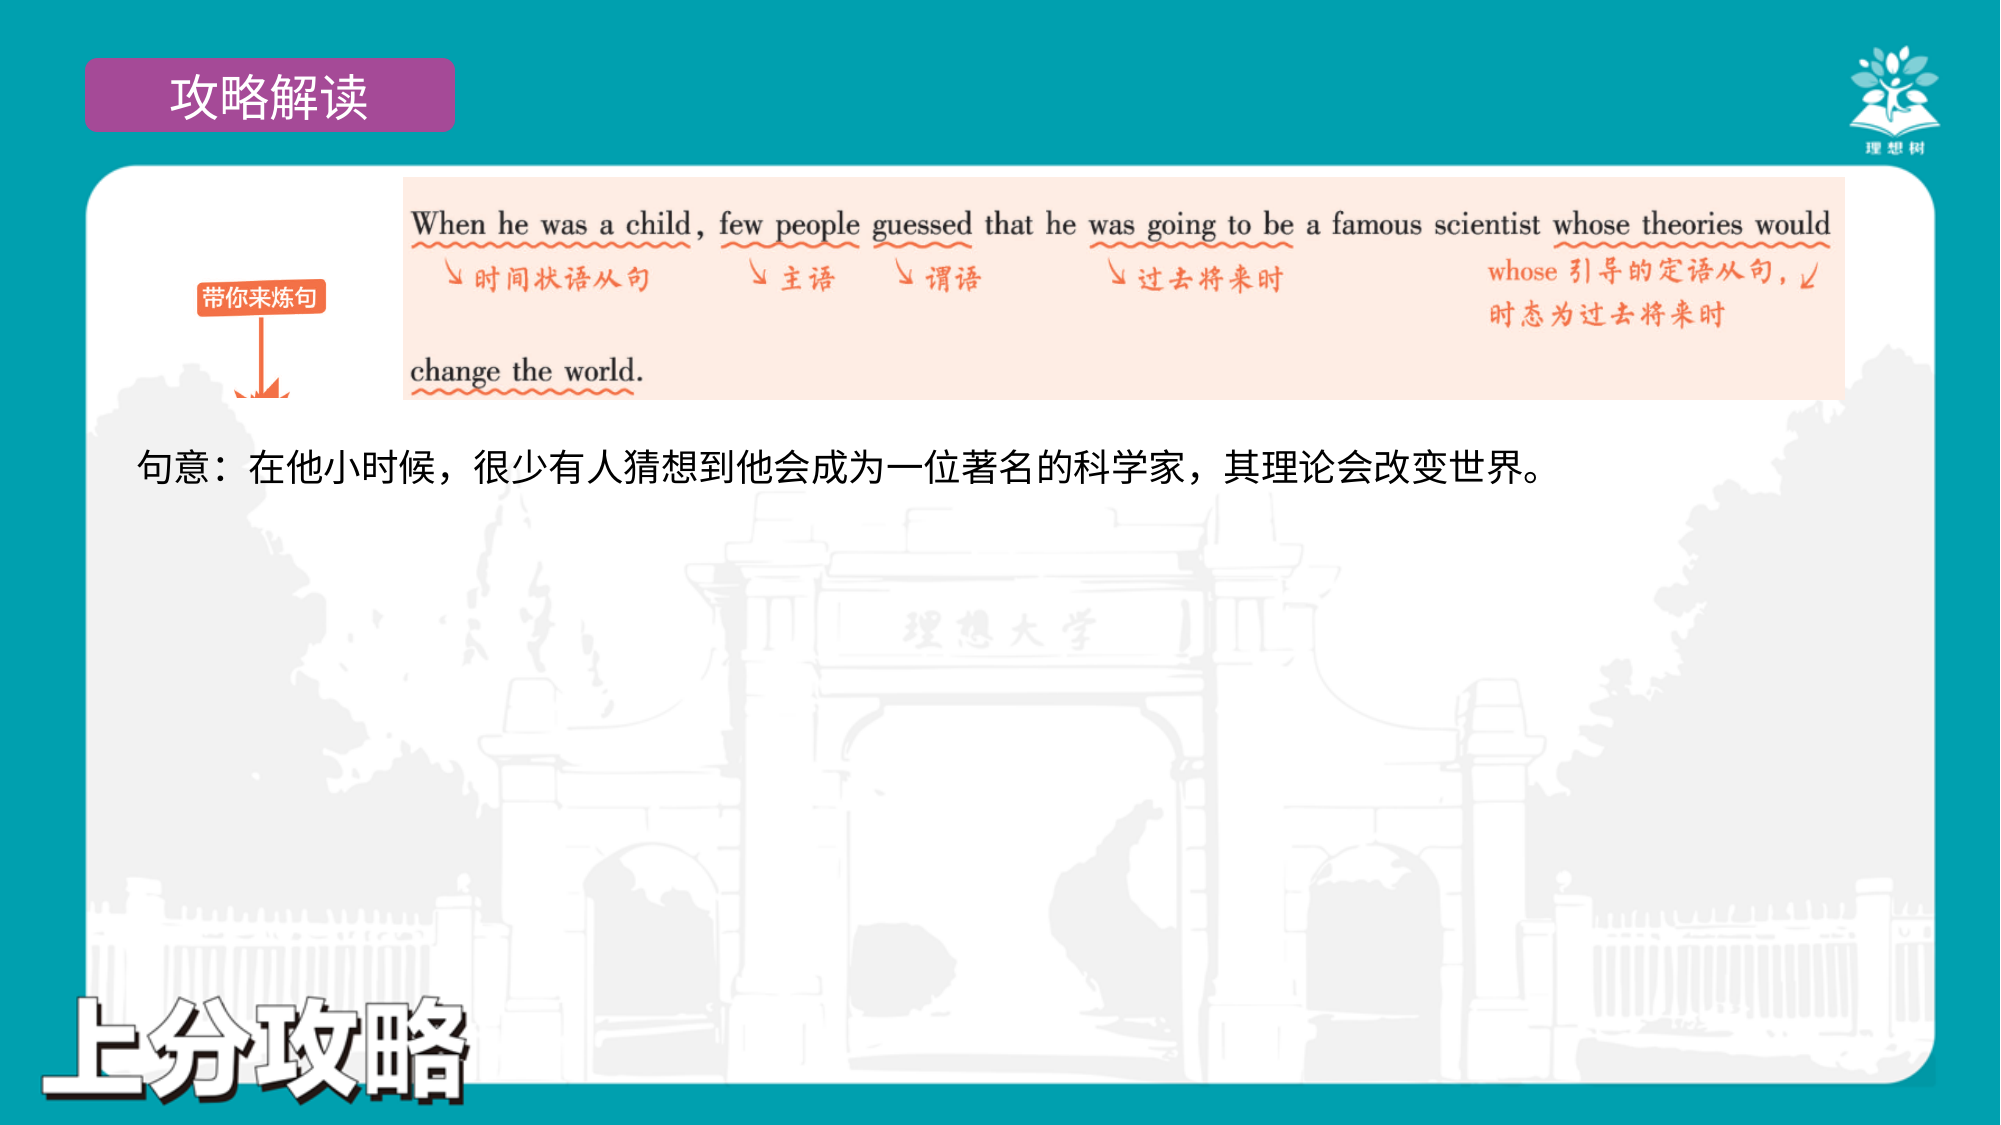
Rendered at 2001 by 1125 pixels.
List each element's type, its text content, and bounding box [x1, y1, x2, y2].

text_box 句意：在他小时候，很少有人猜想到他会成为一位著名的科学家，其理论会改变世界。#5 [136, 421, 1865, 481]
picture [0, 0, 2000, 1125]
